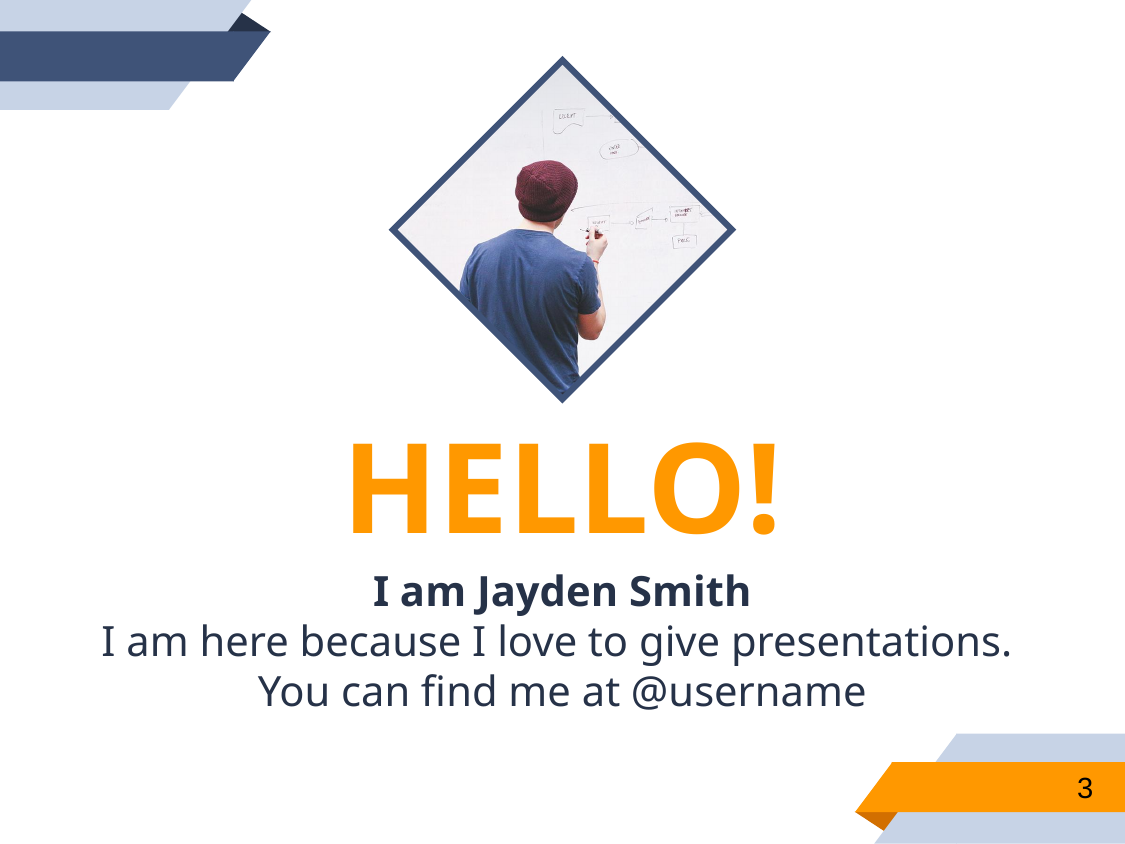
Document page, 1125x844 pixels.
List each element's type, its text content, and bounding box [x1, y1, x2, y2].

picture [392, 59, 733, 400]
slide_number 3 [1062, 760, 1125, 813]
title HELLO! [21, 387, 1104, 529]
subtitle I am Jayden Smith I am here because I love to give presentations. You can find me at @username [21, 529, 1104, 750]
